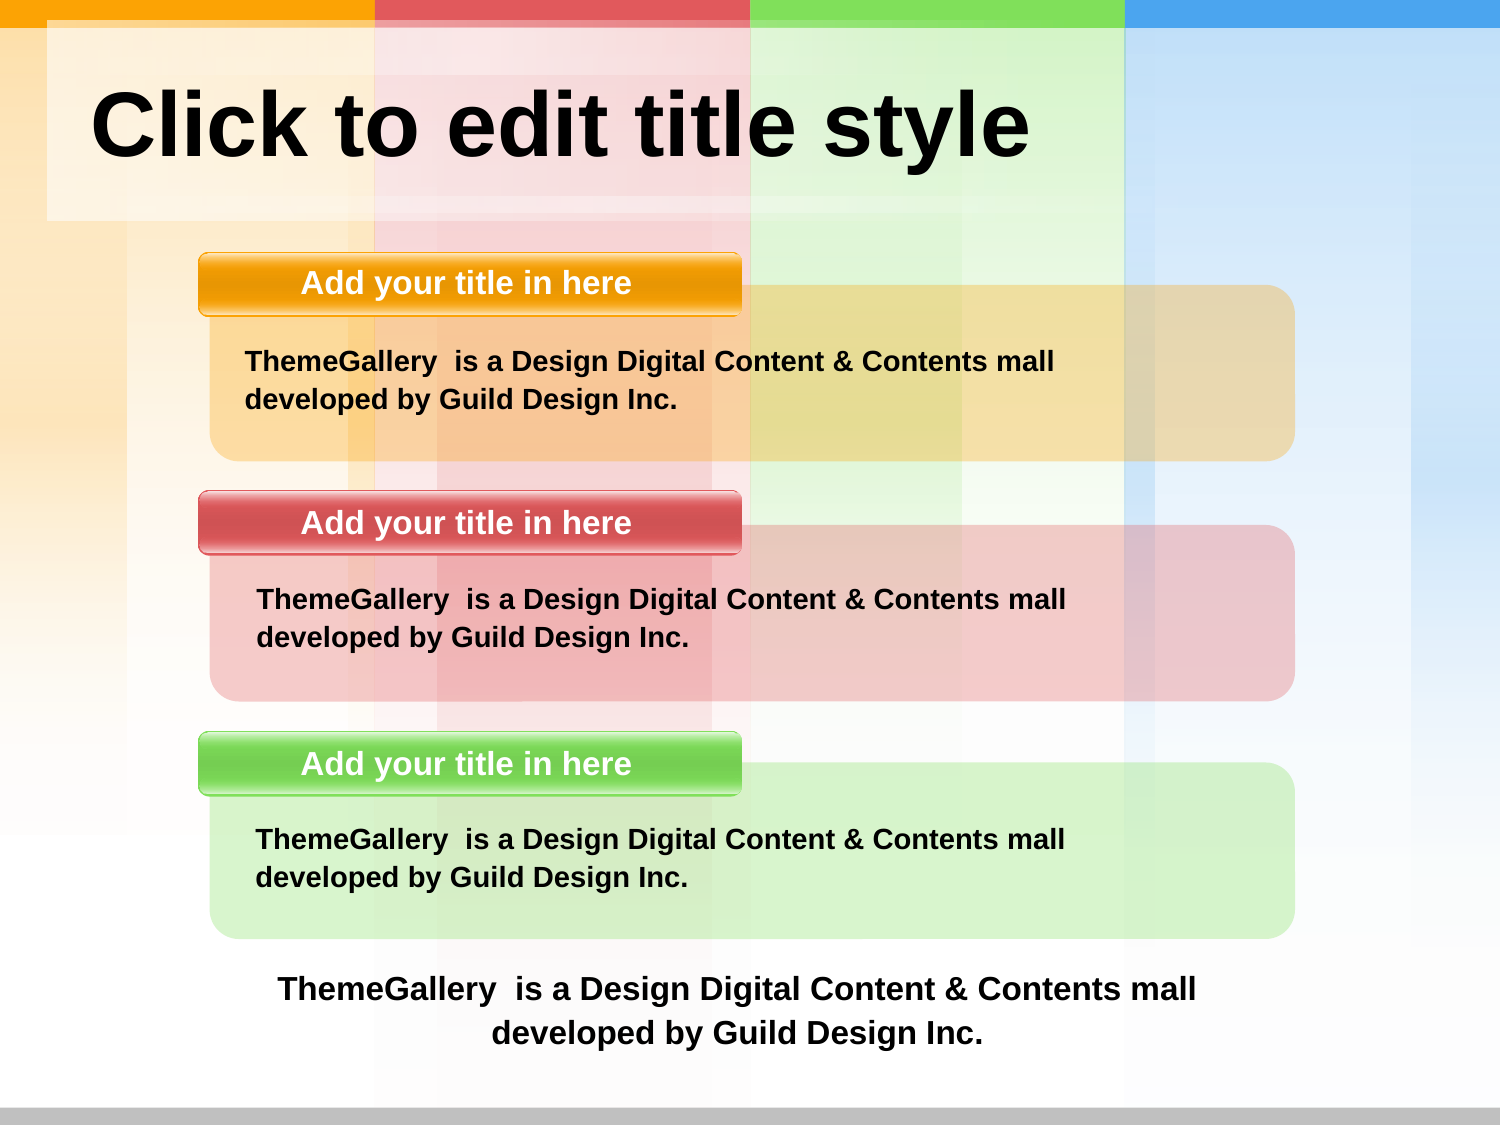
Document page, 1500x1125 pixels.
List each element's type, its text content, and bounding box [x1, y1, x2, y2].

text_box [197, 730, 743, 797]
text_box ThemeGallery is a Design Digital Content & Contents mall developed by Guild Design Inc. [241, 569, 1190, 662]
title Click to edit title style [75, 42, 1275, 198]
text_box [209, 524, 1296, 702]
text_box ThemeGallery is a Design Digital Content & Contents mall developed by Guild Design Inc. [240, 809, 1189, 901]
text_box [209, 762, 1296, 940]
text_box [197, 251, 743, 318]
text_box [209, 284, 1296, 462]
text_box ThemeGallery is a Design Digital Content & Contents mall developed by Guild Design Inc. [232, 956, 1244, 1059]
text_box ThemeGallery is a Design Digital Content & Contents mall developed by Guild Design Inc. [229, 331, 1179, 423]
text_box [197, 489, 743, 556]
